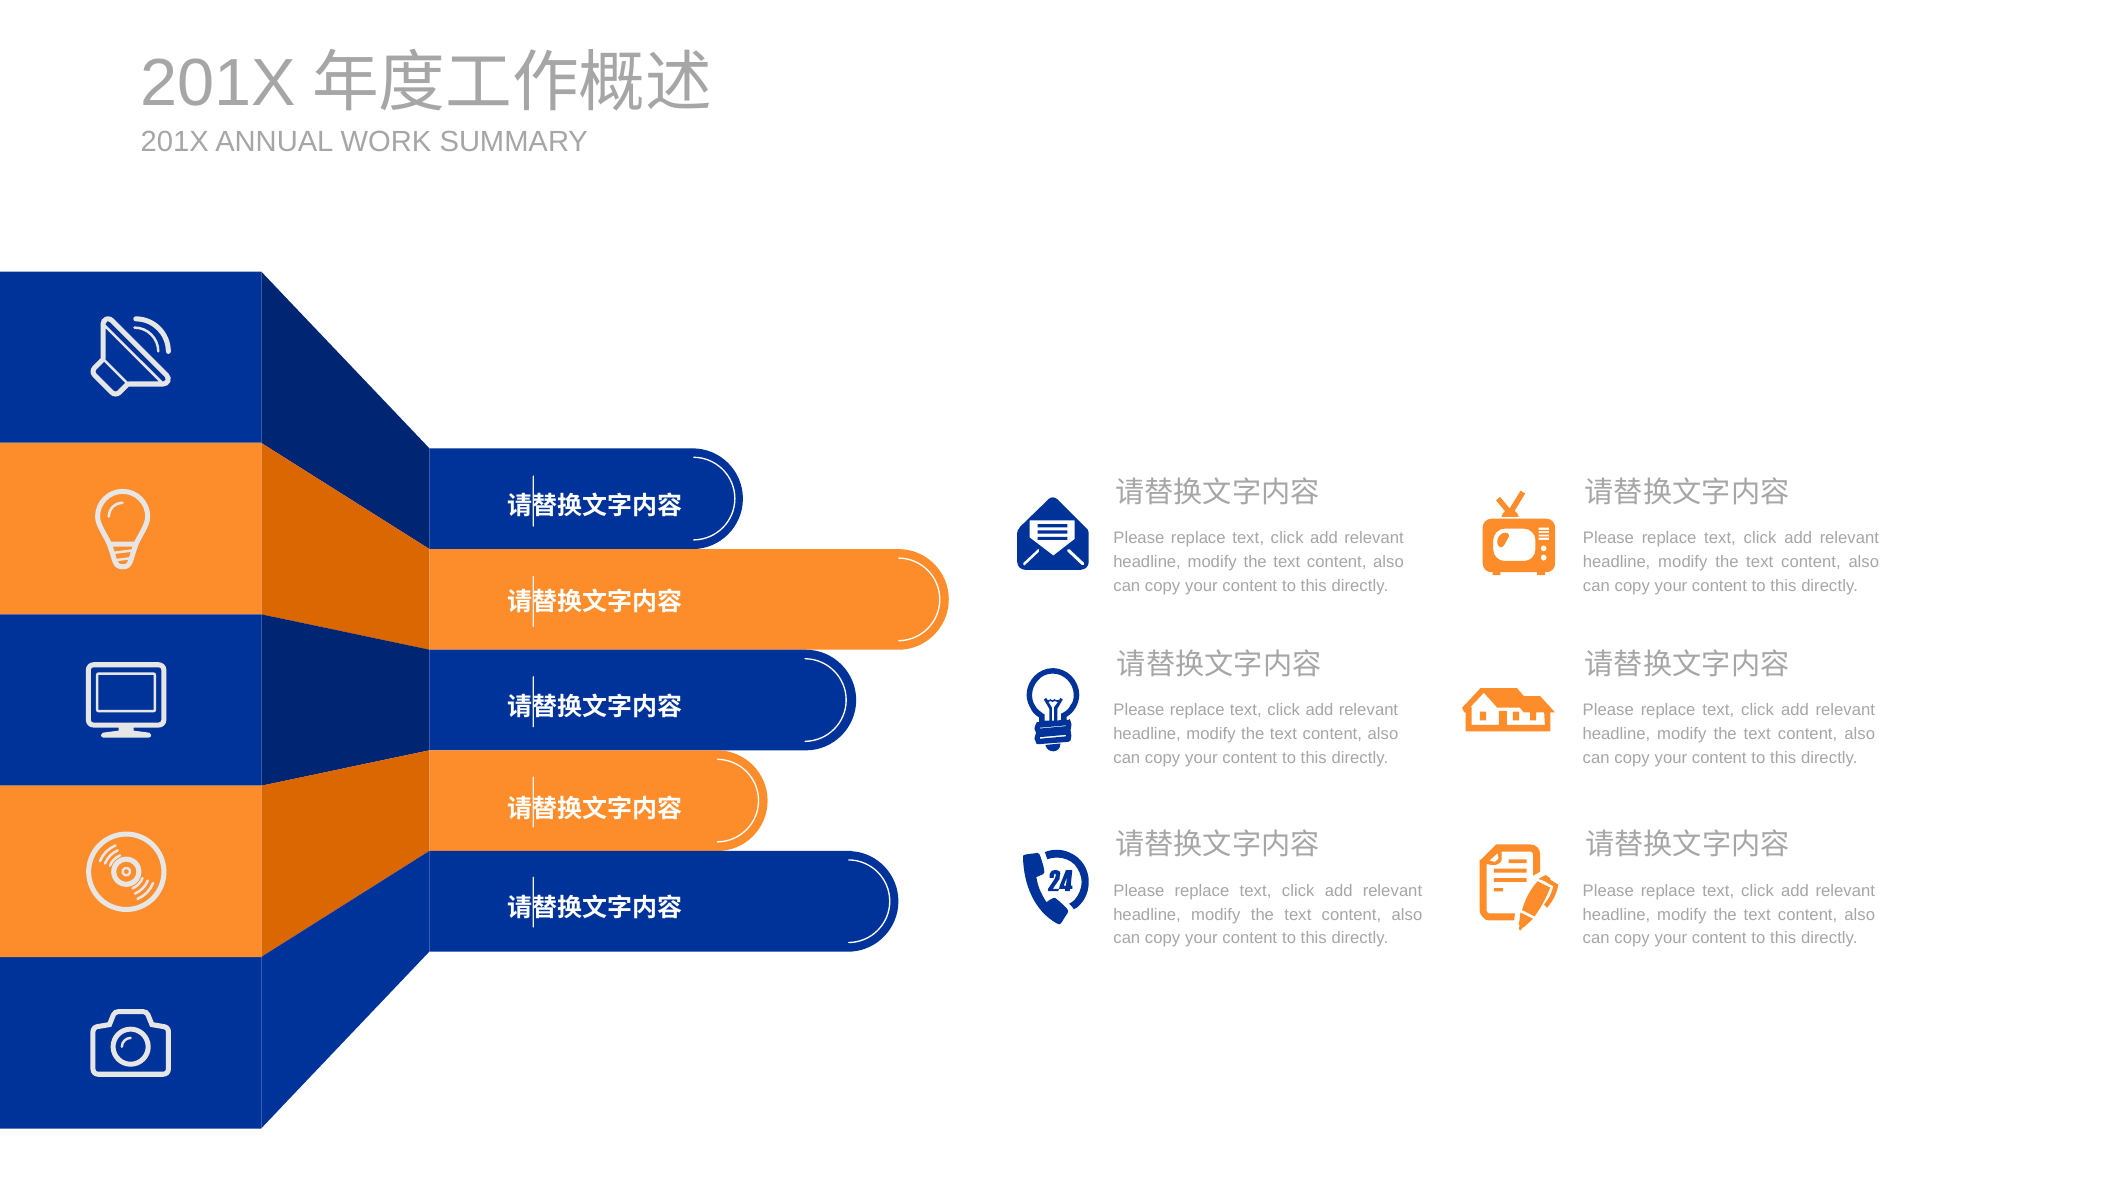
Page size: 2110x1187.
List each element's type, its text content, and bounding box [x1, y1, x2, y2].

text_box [1098, 811, 1438, 954]
text_box [1482, 518, 1556, 576]
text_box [1098, 458, 1419, 602]
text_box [1098, 630, 1414, 774]
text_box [1567, 630, 1891, 774]
text_box 201X年度工作概述 [140, 38, 789, 119]
text_box [1522, 874, 1559, 917]
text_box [0, 271, 949, 1129]
text_box [1026, 668, 1080, 752]
text_box [1017, 497, 1089, 570]
text_box [1496, 490, 1526, 517]
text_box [1568, 458, 1895, 602]
text_box [1023, 852, 1069, 925]
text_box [1567, 811, 1891, 954]
text_box [1462, 688, 1556, 732]
text_box [1518, 912, 1534, 931]
text_box [1044, 849, 1089, 910]
text_box [1479, 844, 1541, 921]
text_box 201X ANNUAL WORK SUMMARY [140, 122, 602, 158]
